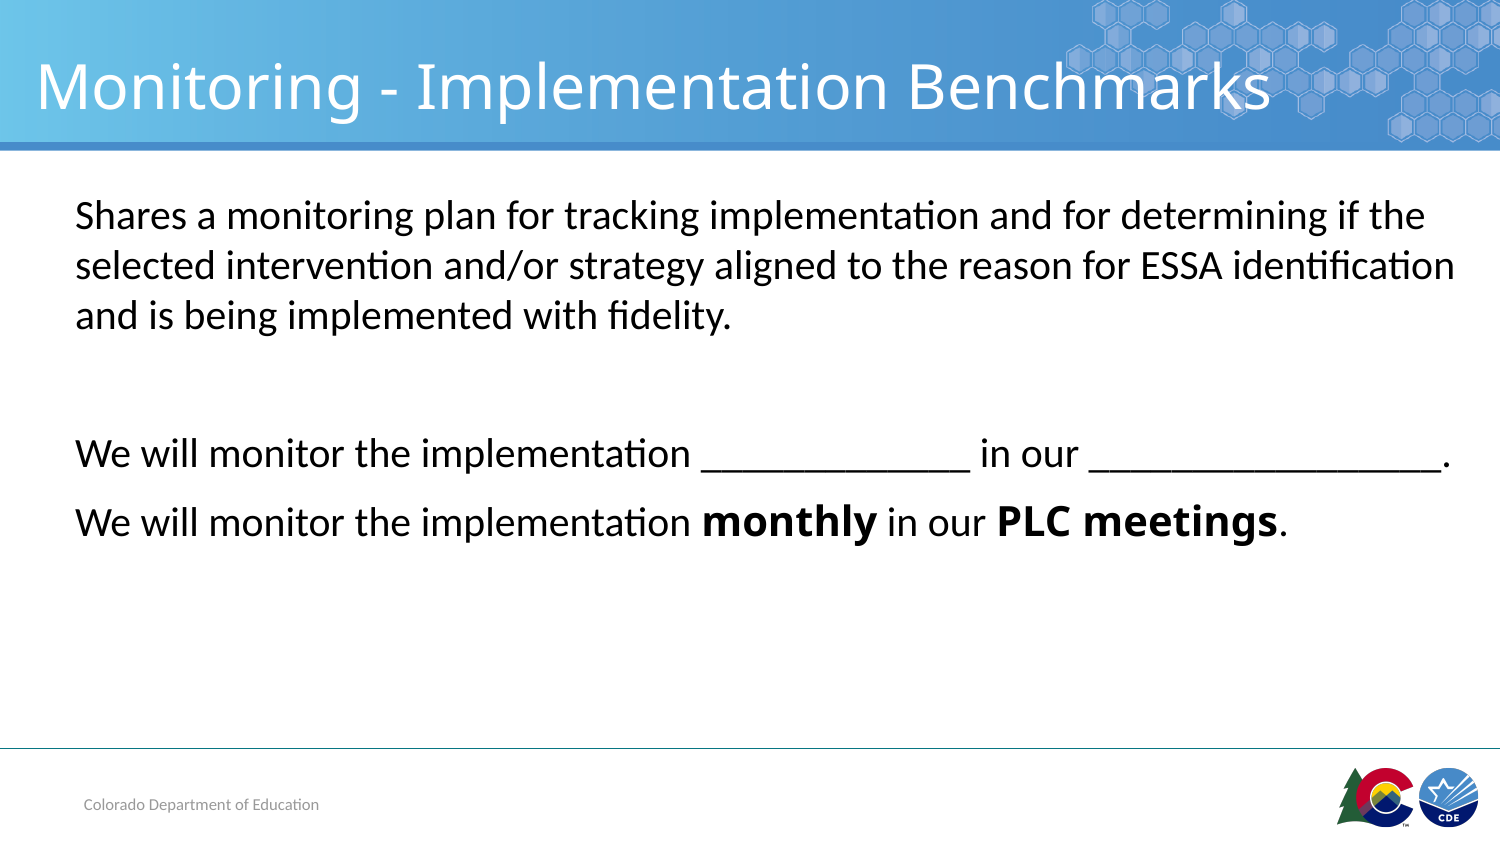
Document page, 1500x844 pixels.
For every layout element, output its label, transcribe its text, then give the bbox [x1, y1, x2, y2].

title Monitoring - Implementation Benchmarks [34, 37, 1433, 132]
picture [0, 0, 1500, 151]
picture [1336, 767, 1479, 828]
list Shares a monitoring plan for tracking implementation and for determining if the selected intervention and/or strategy aligned to the reason for ESSA identification and is being implemented with fidelity. We will monitor the implementation _____________ in our _________________. We will monitor the implementation monthly in our PLC meetings. [75, 187, 1473, 712]
